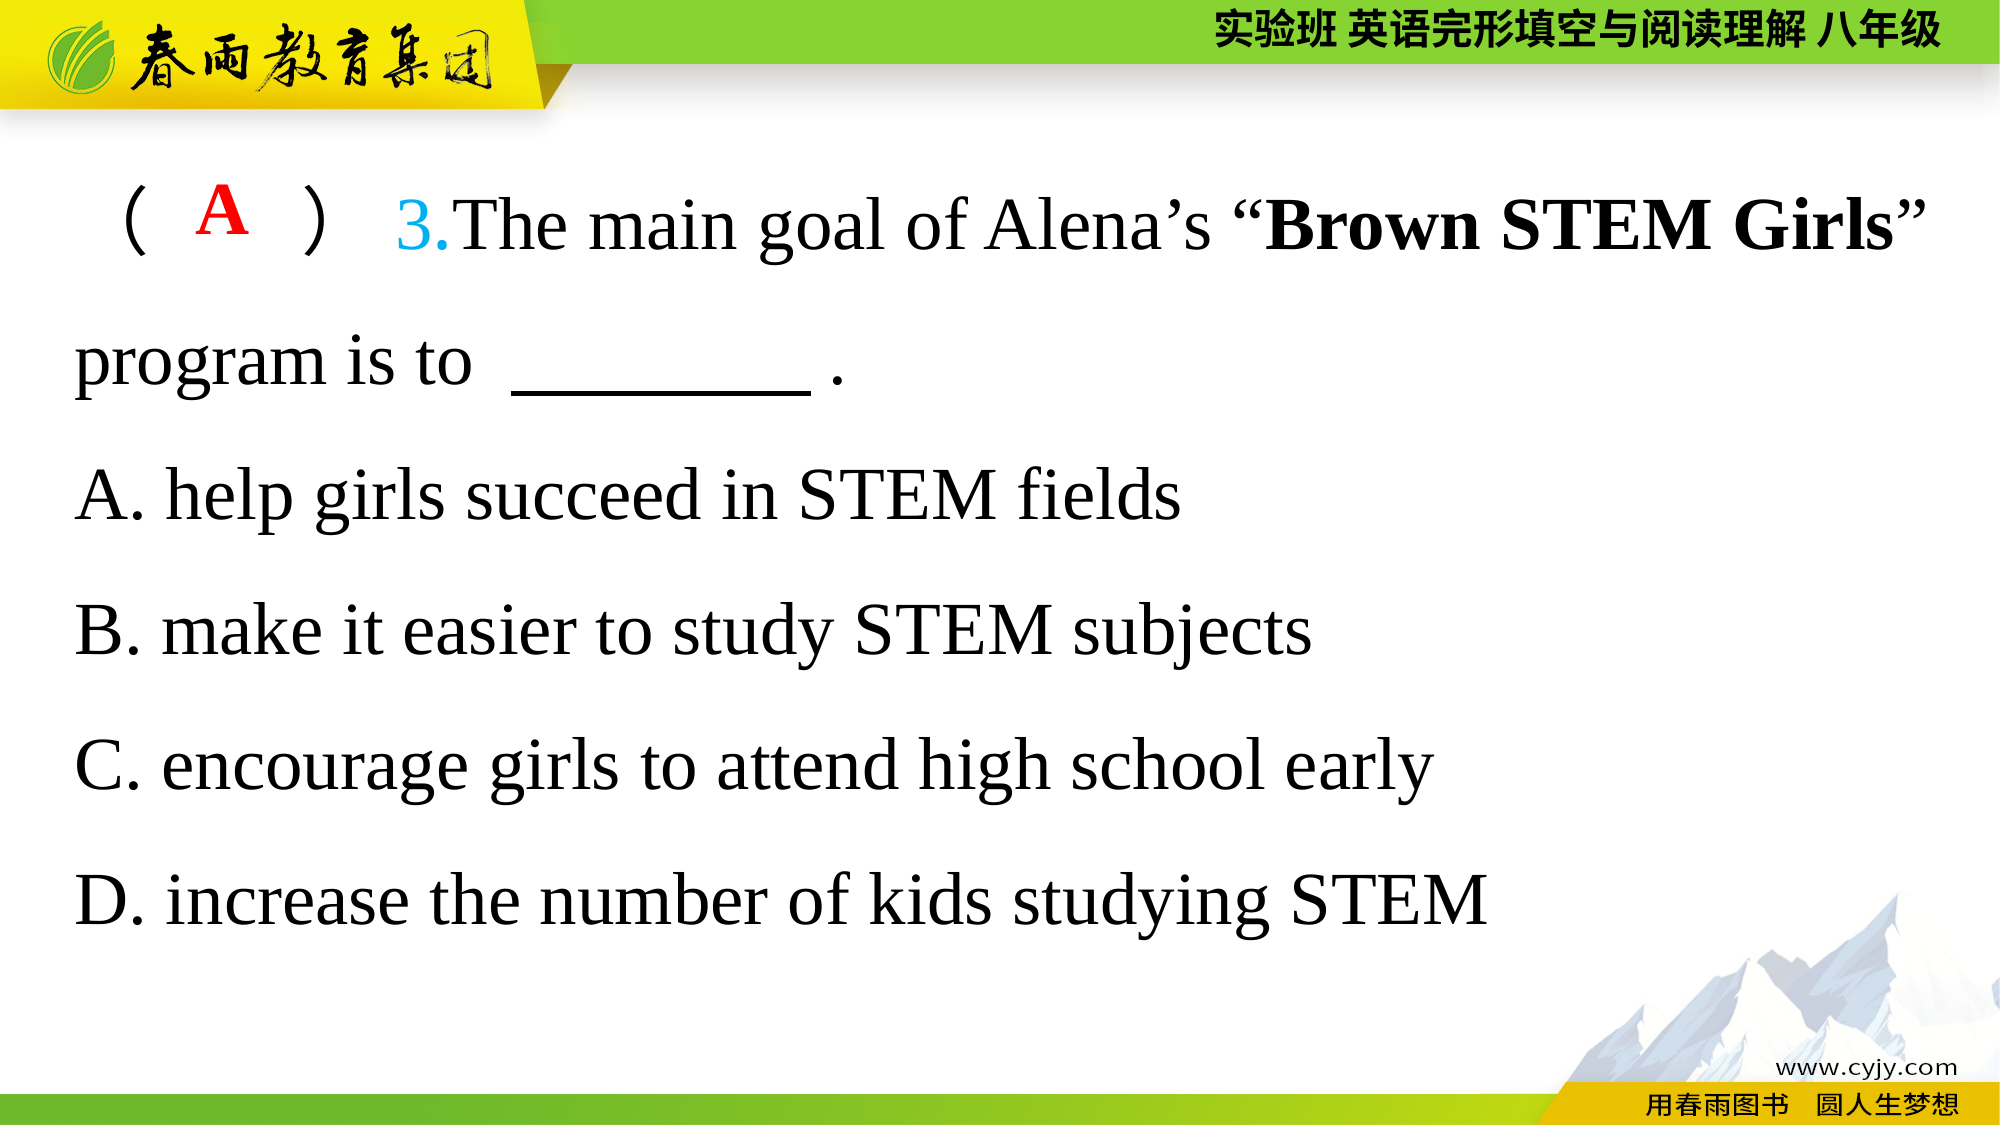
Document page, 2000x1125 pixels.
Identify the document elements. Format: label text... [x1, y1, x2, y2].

text_box A [181, 151, 266, 257]
picture [0, 0, 2000, 1125]
list （ ）3.The main goal of Alena’s “Brown STEM Girls” program is to . A. help girls succeed in STEM fields B. make it easier to study STEM subjects C. encourage girls to attend high school early D. increase the number of kids studying STEM [59, 122, 1944, 956]
